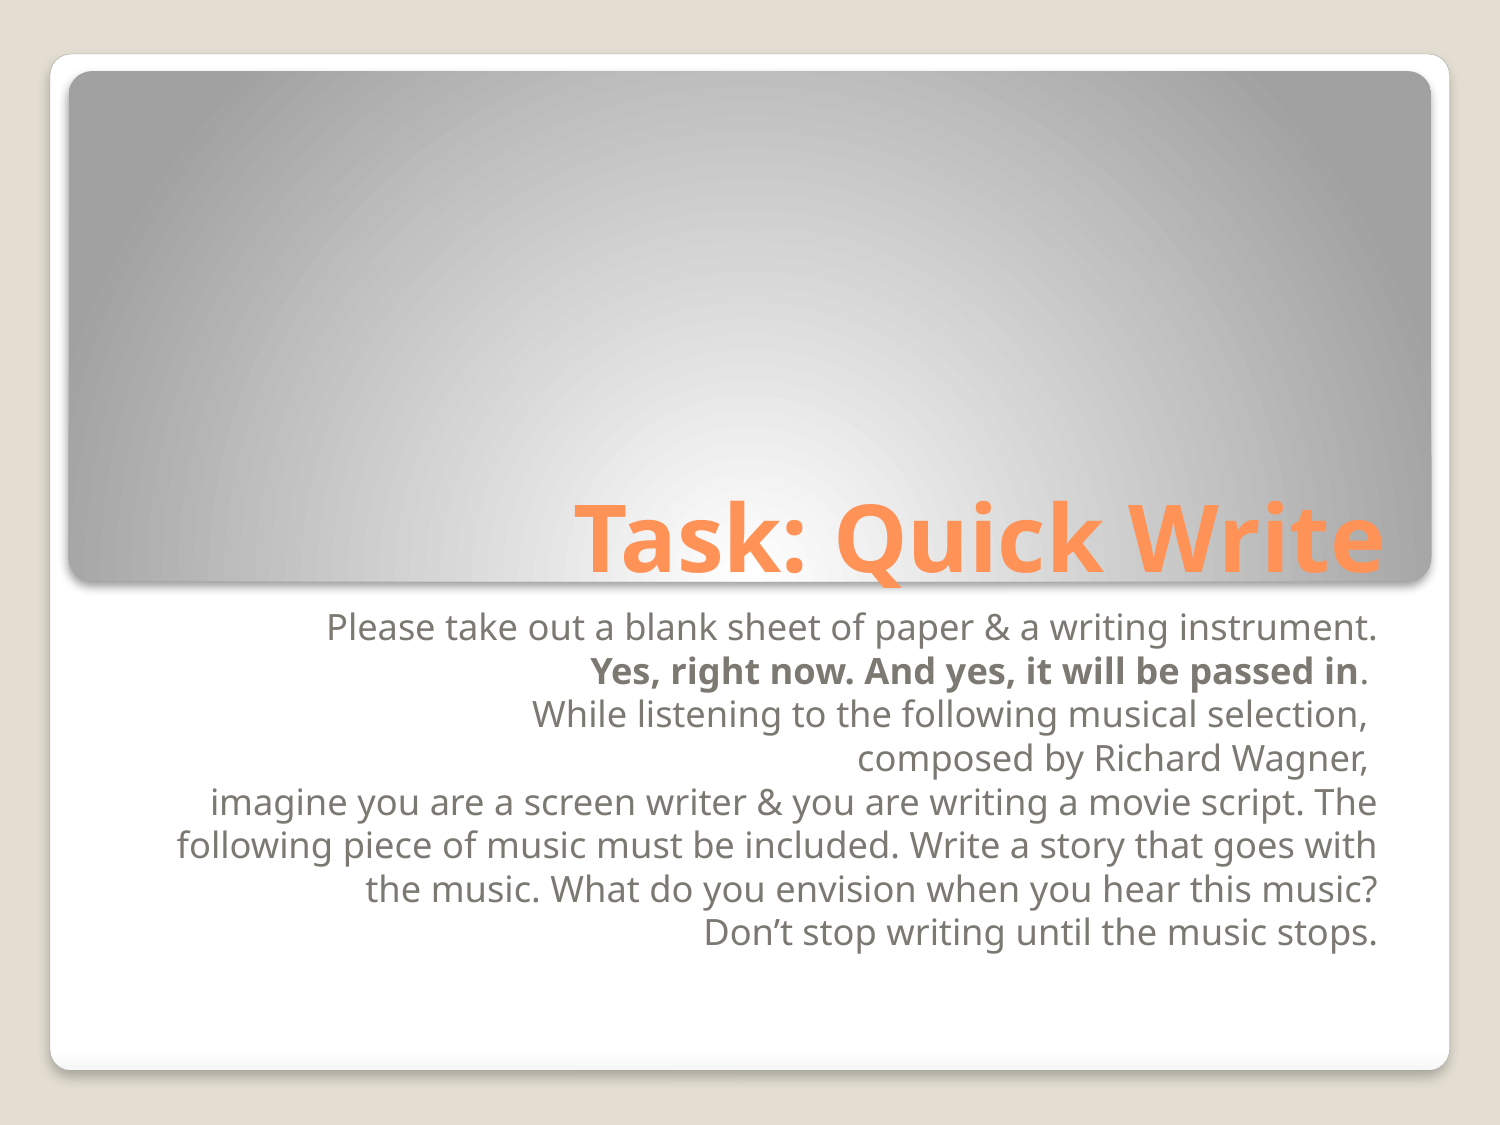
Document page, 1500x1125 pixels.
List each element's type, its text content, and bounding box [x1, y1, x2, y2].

title Task: Quick Write [118, 298, 1394, 599]
subtitle Please take out a blank sheet of paper & a writing instrument. Yes, right now. And yes, it will be passed in. While listening to the following musical selection, composed by Richard Wagner, imagine you are a screen writer & you are writing a movie script. The following piece of music must be included. Write a story that goes with the music. What do you envision when you hear this music? Don’t stop writing until the music stops. [118, 604, 1394, 963]
